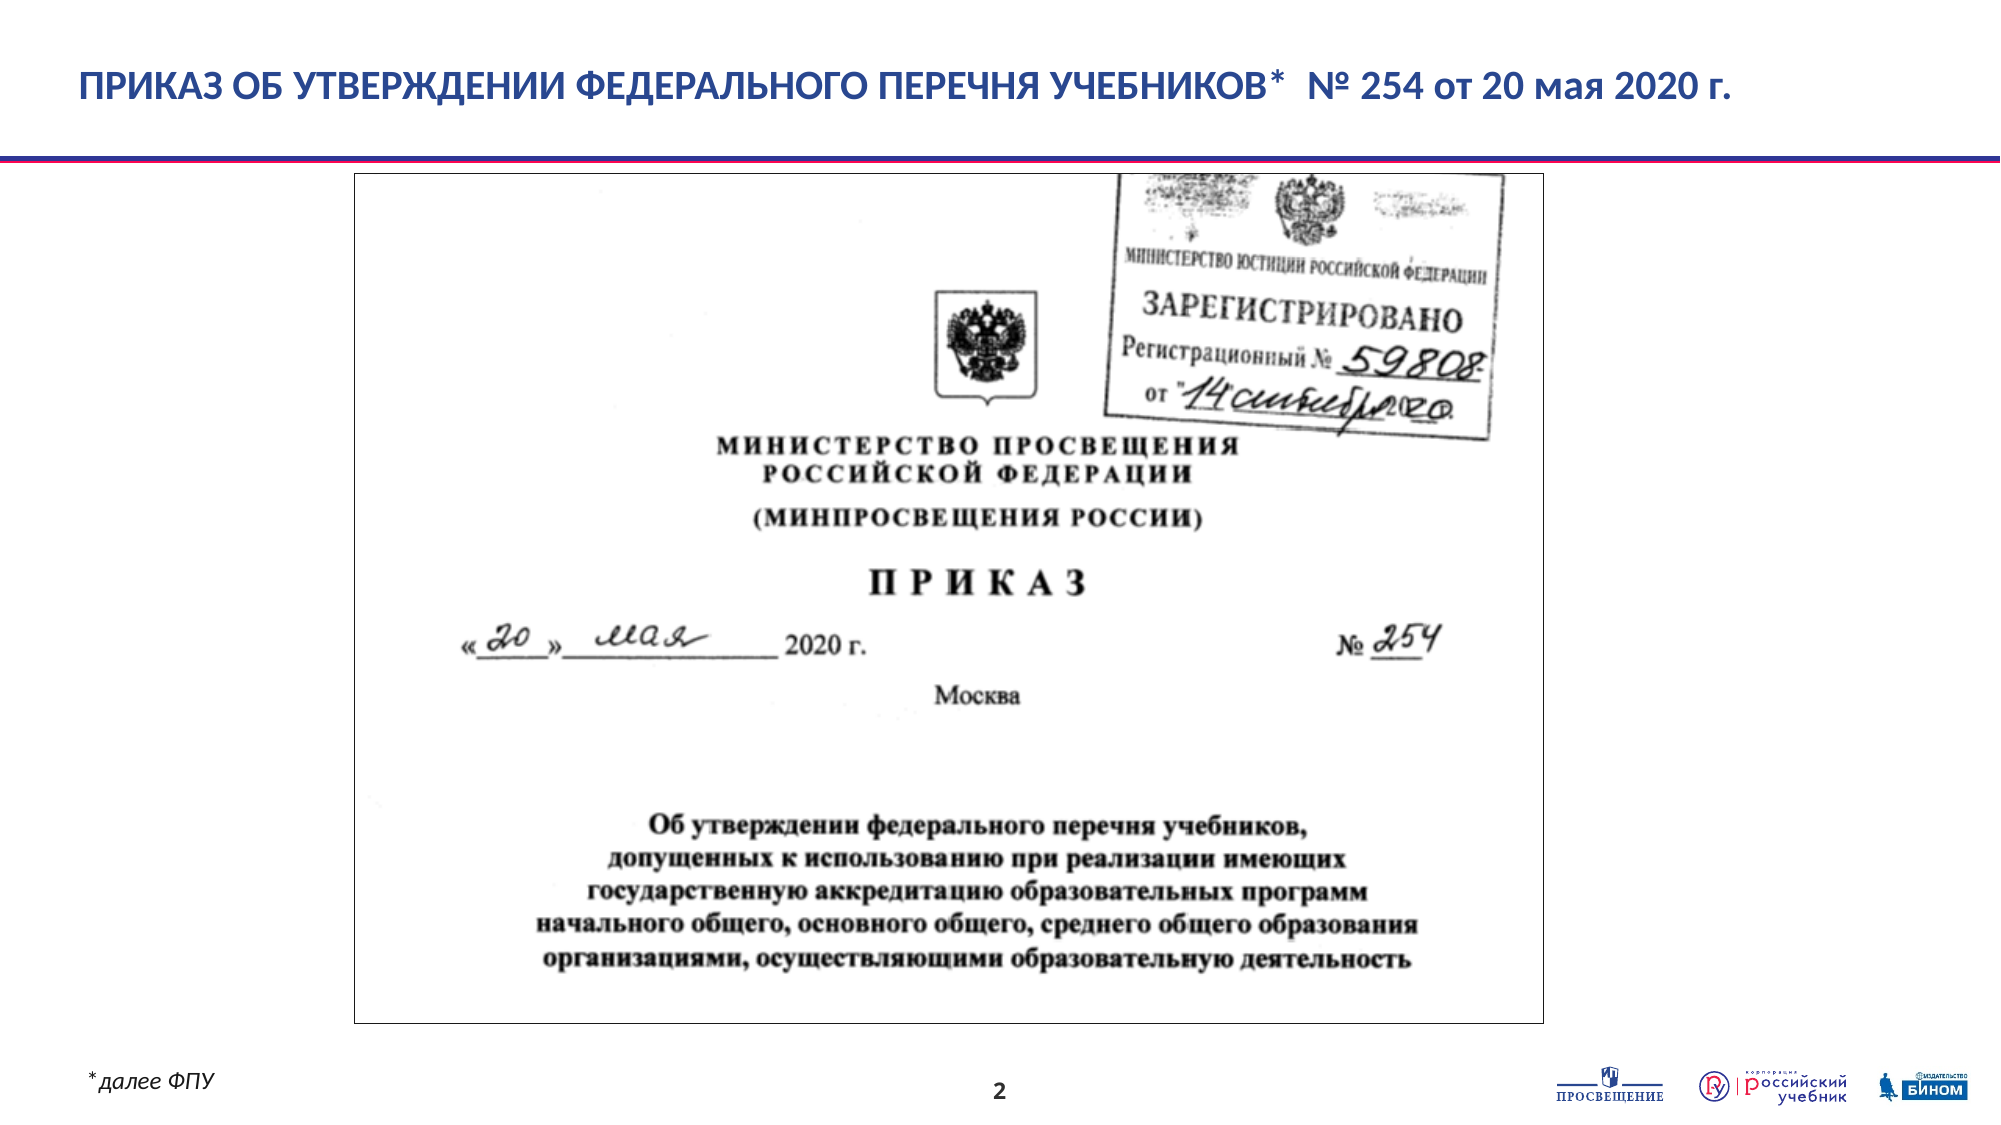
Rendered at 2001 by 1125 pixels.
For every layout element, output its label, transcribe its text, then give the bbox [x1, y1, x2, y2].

text_box [31, 7, 1970, 159]
text_box *далее ФПУ [86, 1064, 214, 1095]
text_box ПРИКАЗ ОБ УТВЕРЖДЕНИИ ФЕДЕРАЛЬНОГО ПЕРЕЧНЯ УЧЕБНИКОВ* № 254 от 20 мая 2020 г. [63, 50, 1987, 115]
picture [1877, 1066, 1971, 1107]
picture [354, 173, 1544, 1024]
